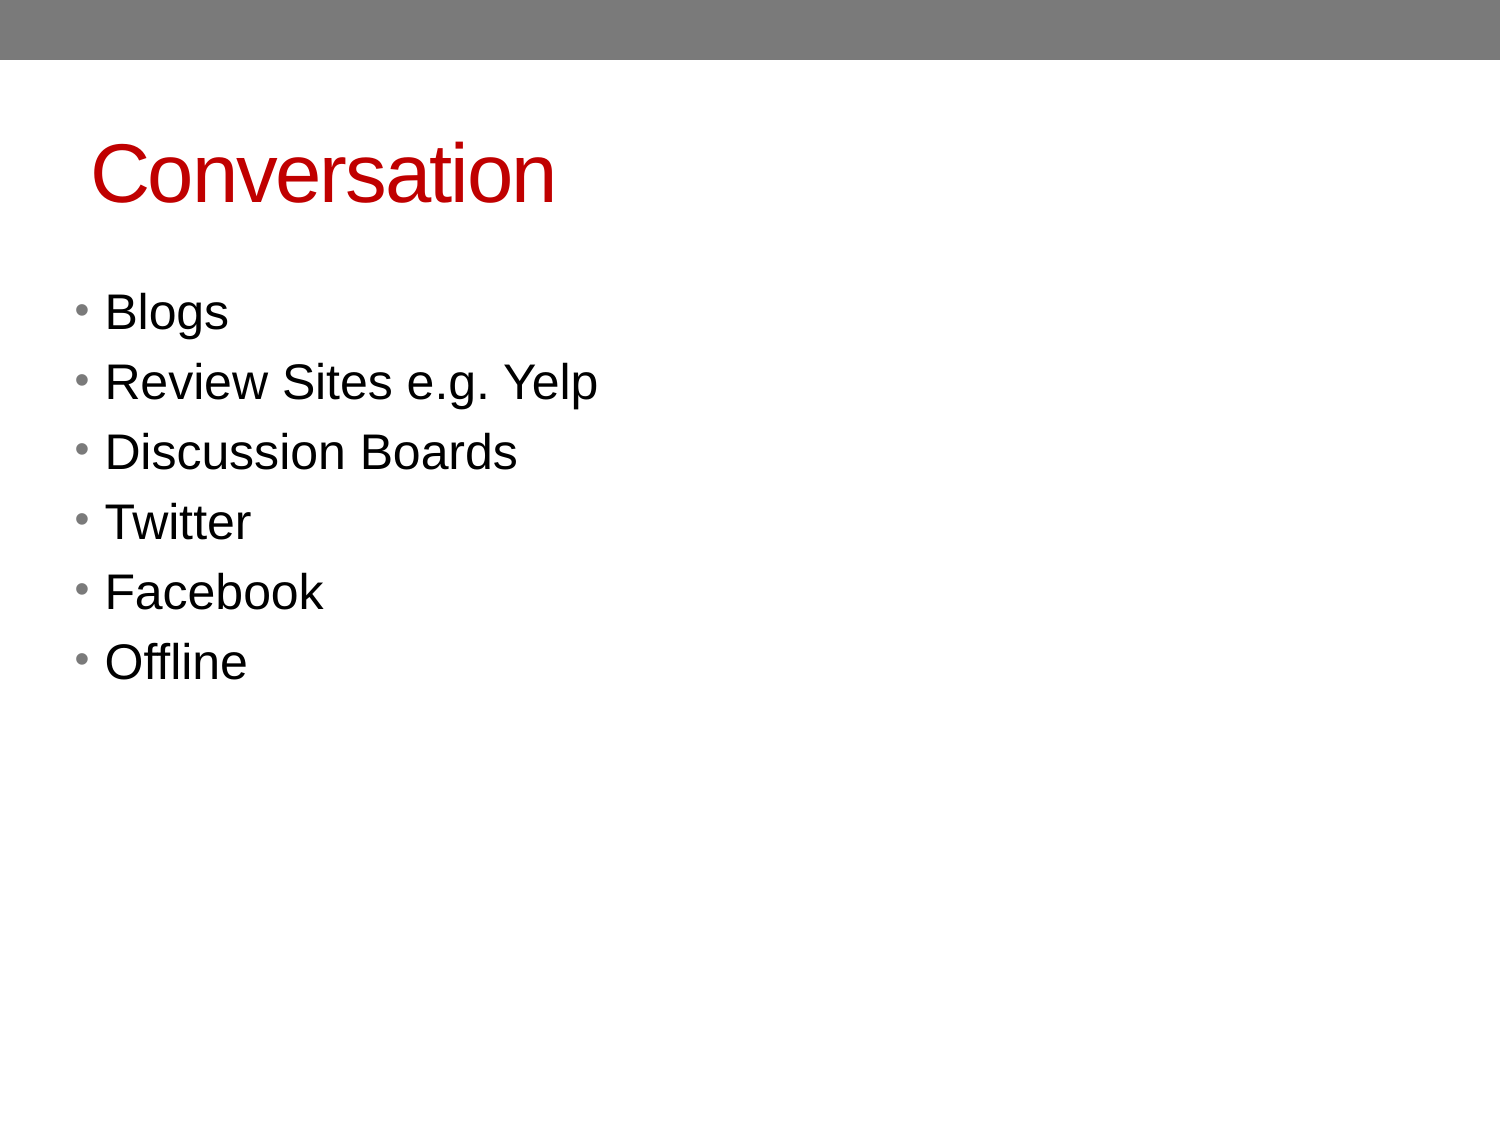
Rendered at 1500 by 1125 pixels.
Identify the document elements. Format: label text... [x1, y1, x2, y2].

title Conversation [75, 87, 1425, 250]
text_box Blogs Review Sites e.g. Yelp Discussion Boards Twitter Facebook Offline [74, 279, 1413, 900]
